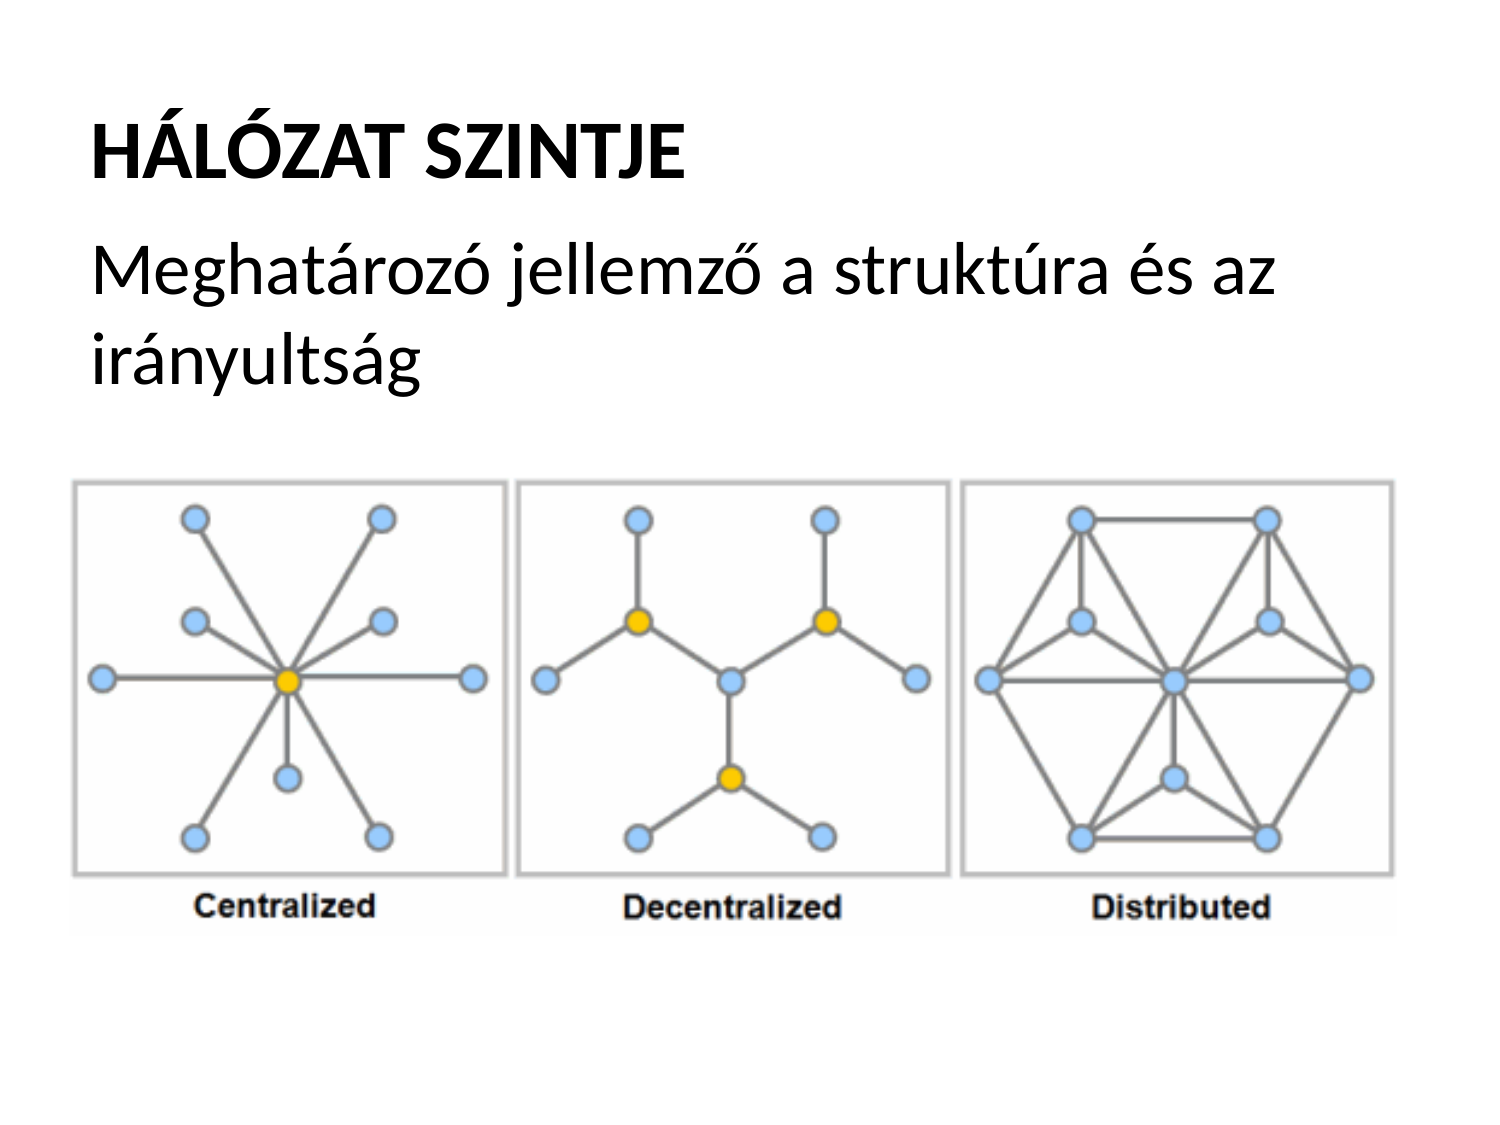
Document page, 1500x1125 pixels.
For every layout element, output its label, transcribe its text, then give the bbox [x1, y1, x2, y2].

list HÁLÓZAT SZINTJE Meghatározó jellemző a struktúra és az irányultság [75, 87, 1425, 1005]
picture [64, 467, 1417, 941]
